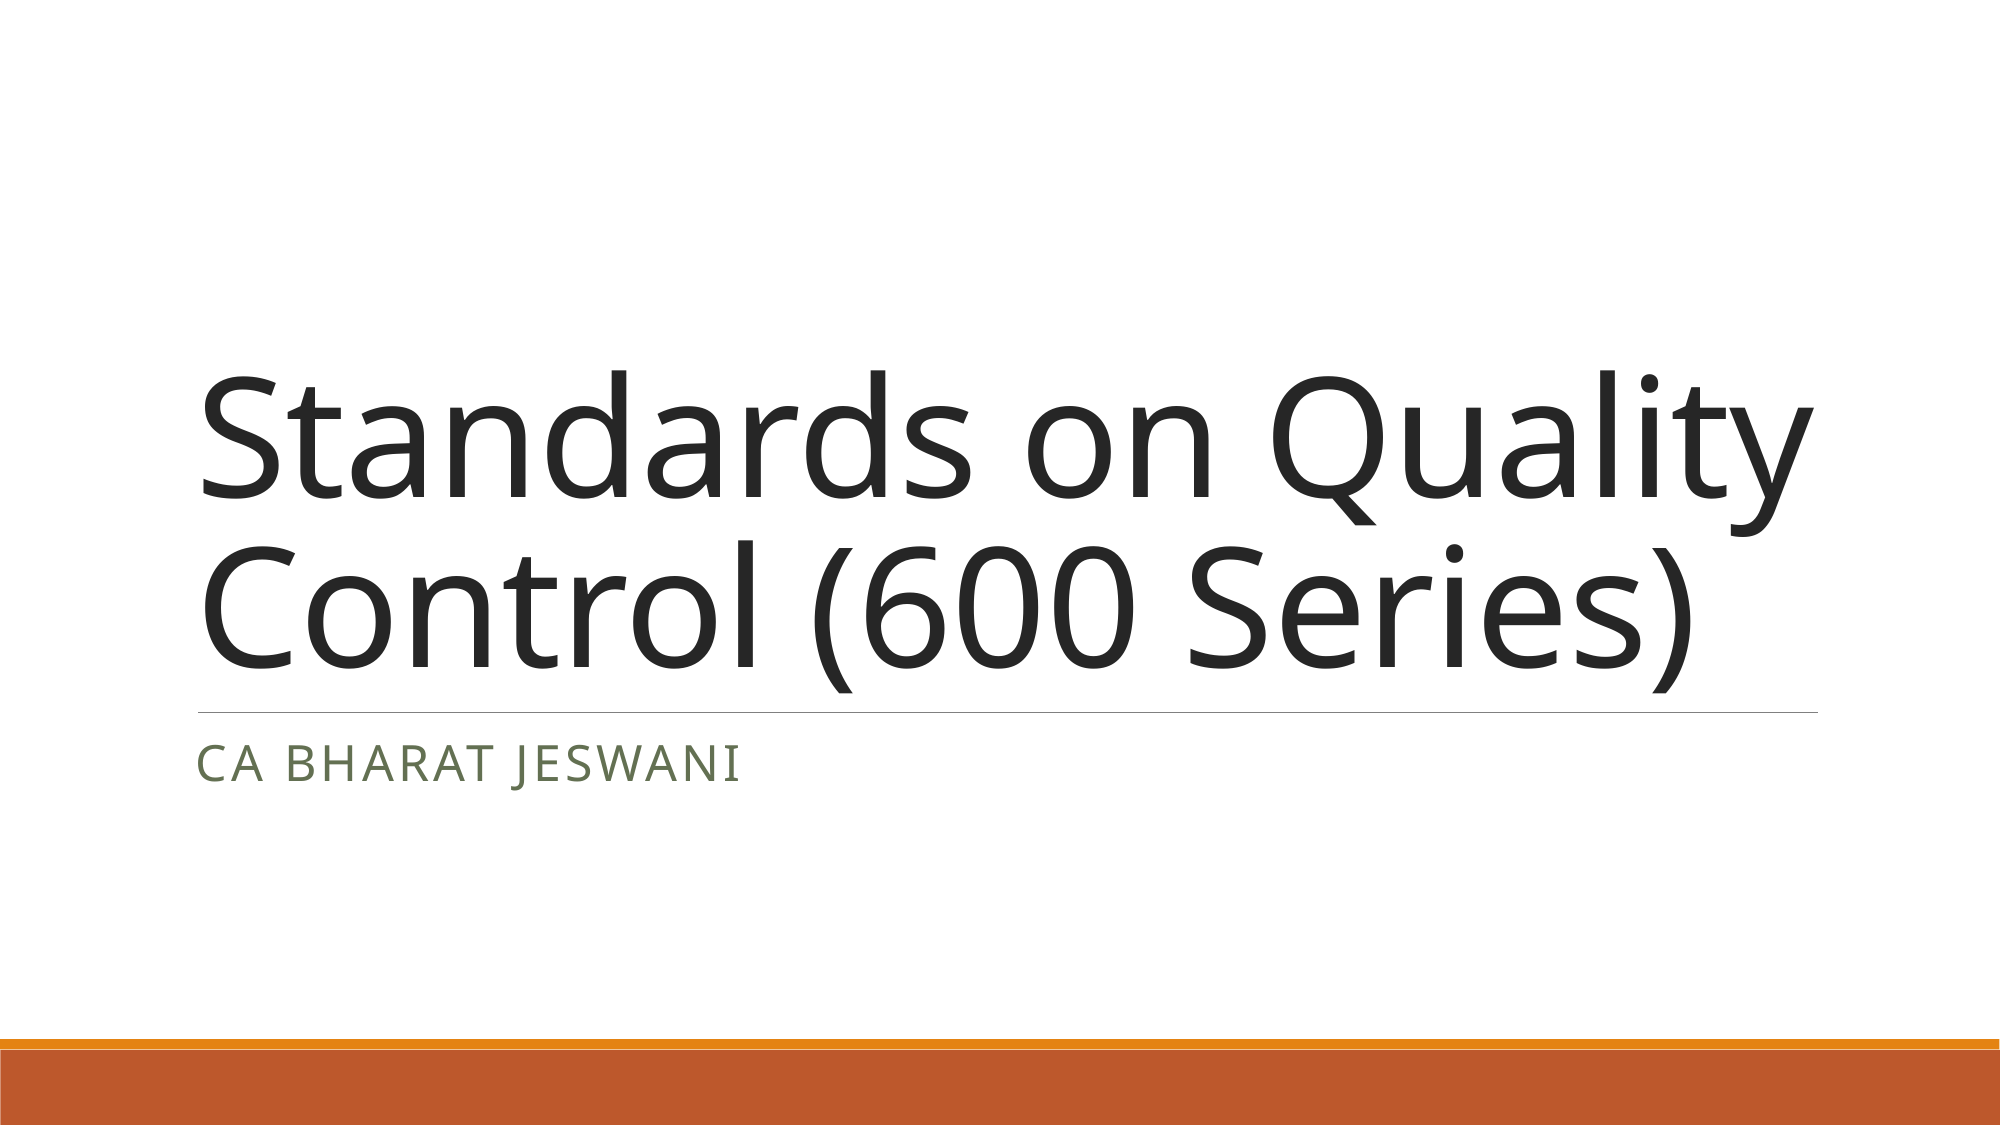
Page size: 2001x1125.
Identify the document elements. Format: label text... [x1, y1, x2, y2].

title Standards on Quality Control (600 Series) [180, 124, 1830, 710]
subtitle CA Bharat Jeswani [180, 730, 1831, 919]
